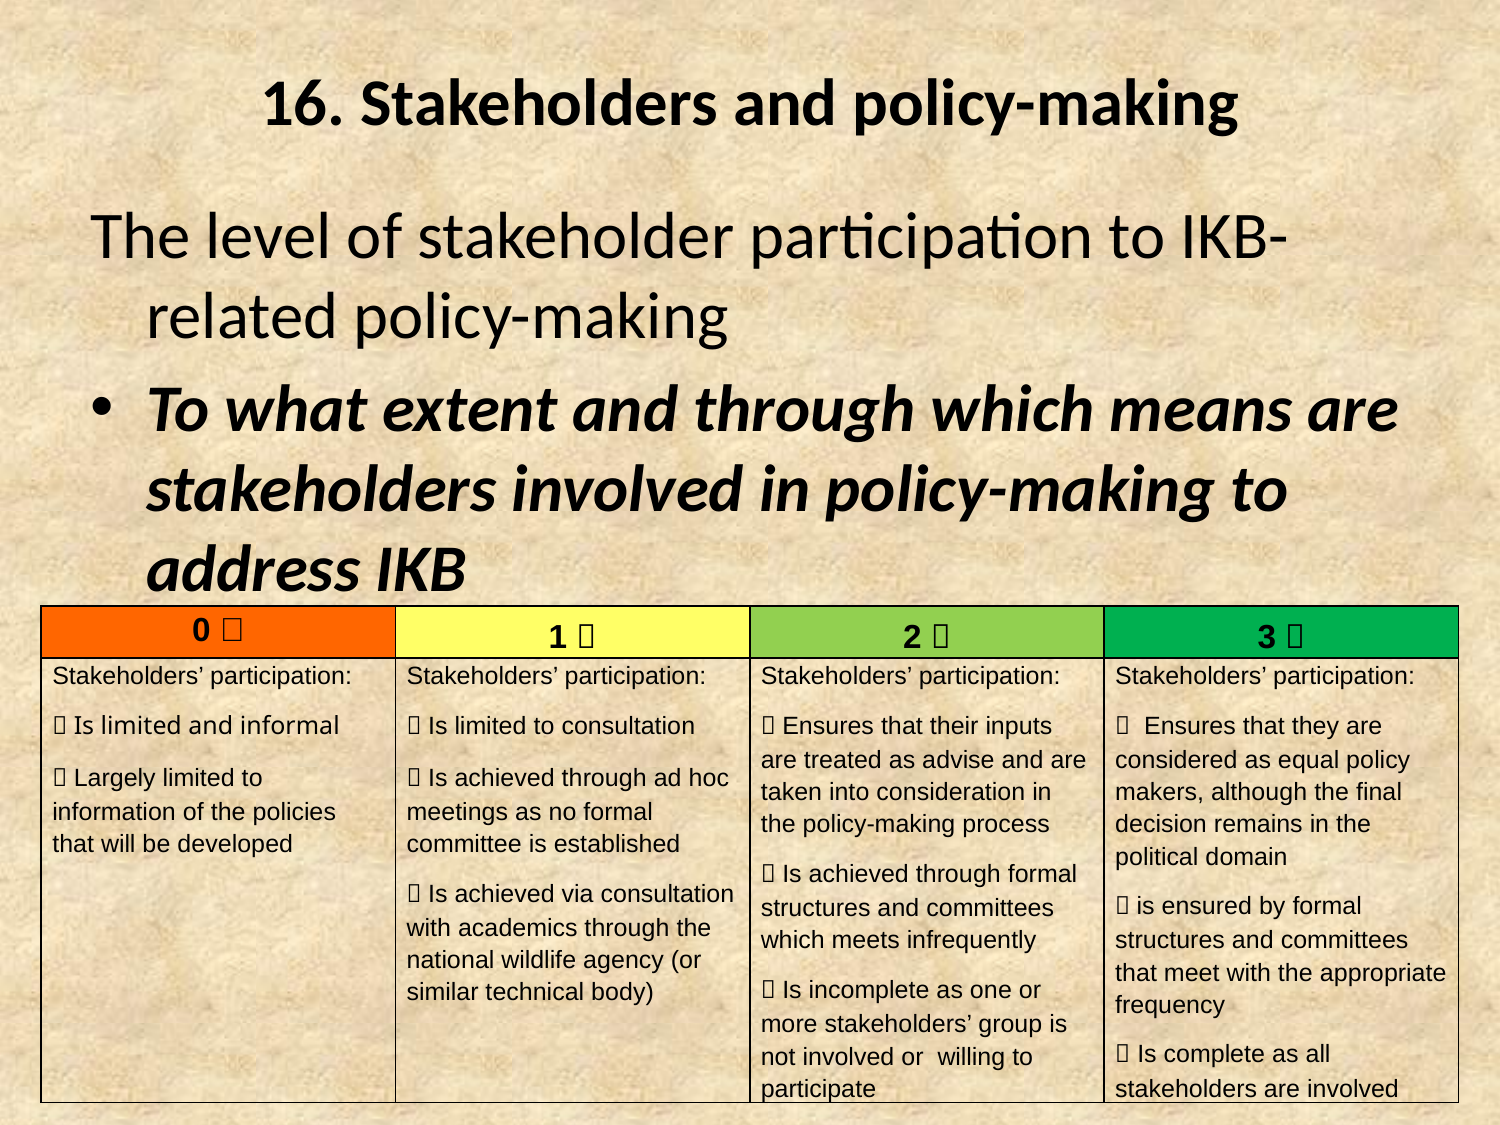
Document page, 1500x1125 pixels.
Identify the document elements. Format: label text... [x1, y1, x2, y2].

title 16. Stakeholders and policy-making [75, 45, 1425, 184]
table_header 2 􀜆 [751, 607, 1103, 657]
table_cell Stakeholders’ participation: 􀜆 Ensures that their inputs are treated as advise and are taken into consideration in the policy-making process 􀜆 Is achieved through formal structures and committees which meets infrequently 􀜆 Is incomplete as one or more stakeholders’ group is not involved or willing to participate [751, 659, 1103, 1102]
table_cell Stakeholders’ participation: 􀜆 Ensures that they are considered as equal policy makers, although the final decision remains in the political domain 􁃱 is ensured by formal structures and committees that meet with the appropriate frequency 􁃱 Is complete as all stakeholders are involved [1105, 659, 1458, 1102]
list The level of stakeholder participation to IKB-related policy-making To what extent and through which means are stakeholders involved in policy-making to address IKB [75, 184, 1425, 605]
table_cell Stakeholders’ participation: 􁃱 Is limited and informal 􁃱 Largely limited to information of the policies that will be developed [42, 659, 395, 1102]
table_header 0 􀜆 [42, 607, 395, 657]
table_header 3 􀜆 [1105, 607, 1458, 657]
table_cell Stakeholders’ participation: 􀜆 Is limited to consultation 􀜆 Is achieved through ad hoc meetings as no formal committee is established 􀜆 Is achieved via consultation with academics through the national wildlife agency (or similar technical body) [396, 659, 749, 1102]
picture [0, 0, 1500, 1125]
table_header 1 􀜆 [396, 607, 749, 657]
